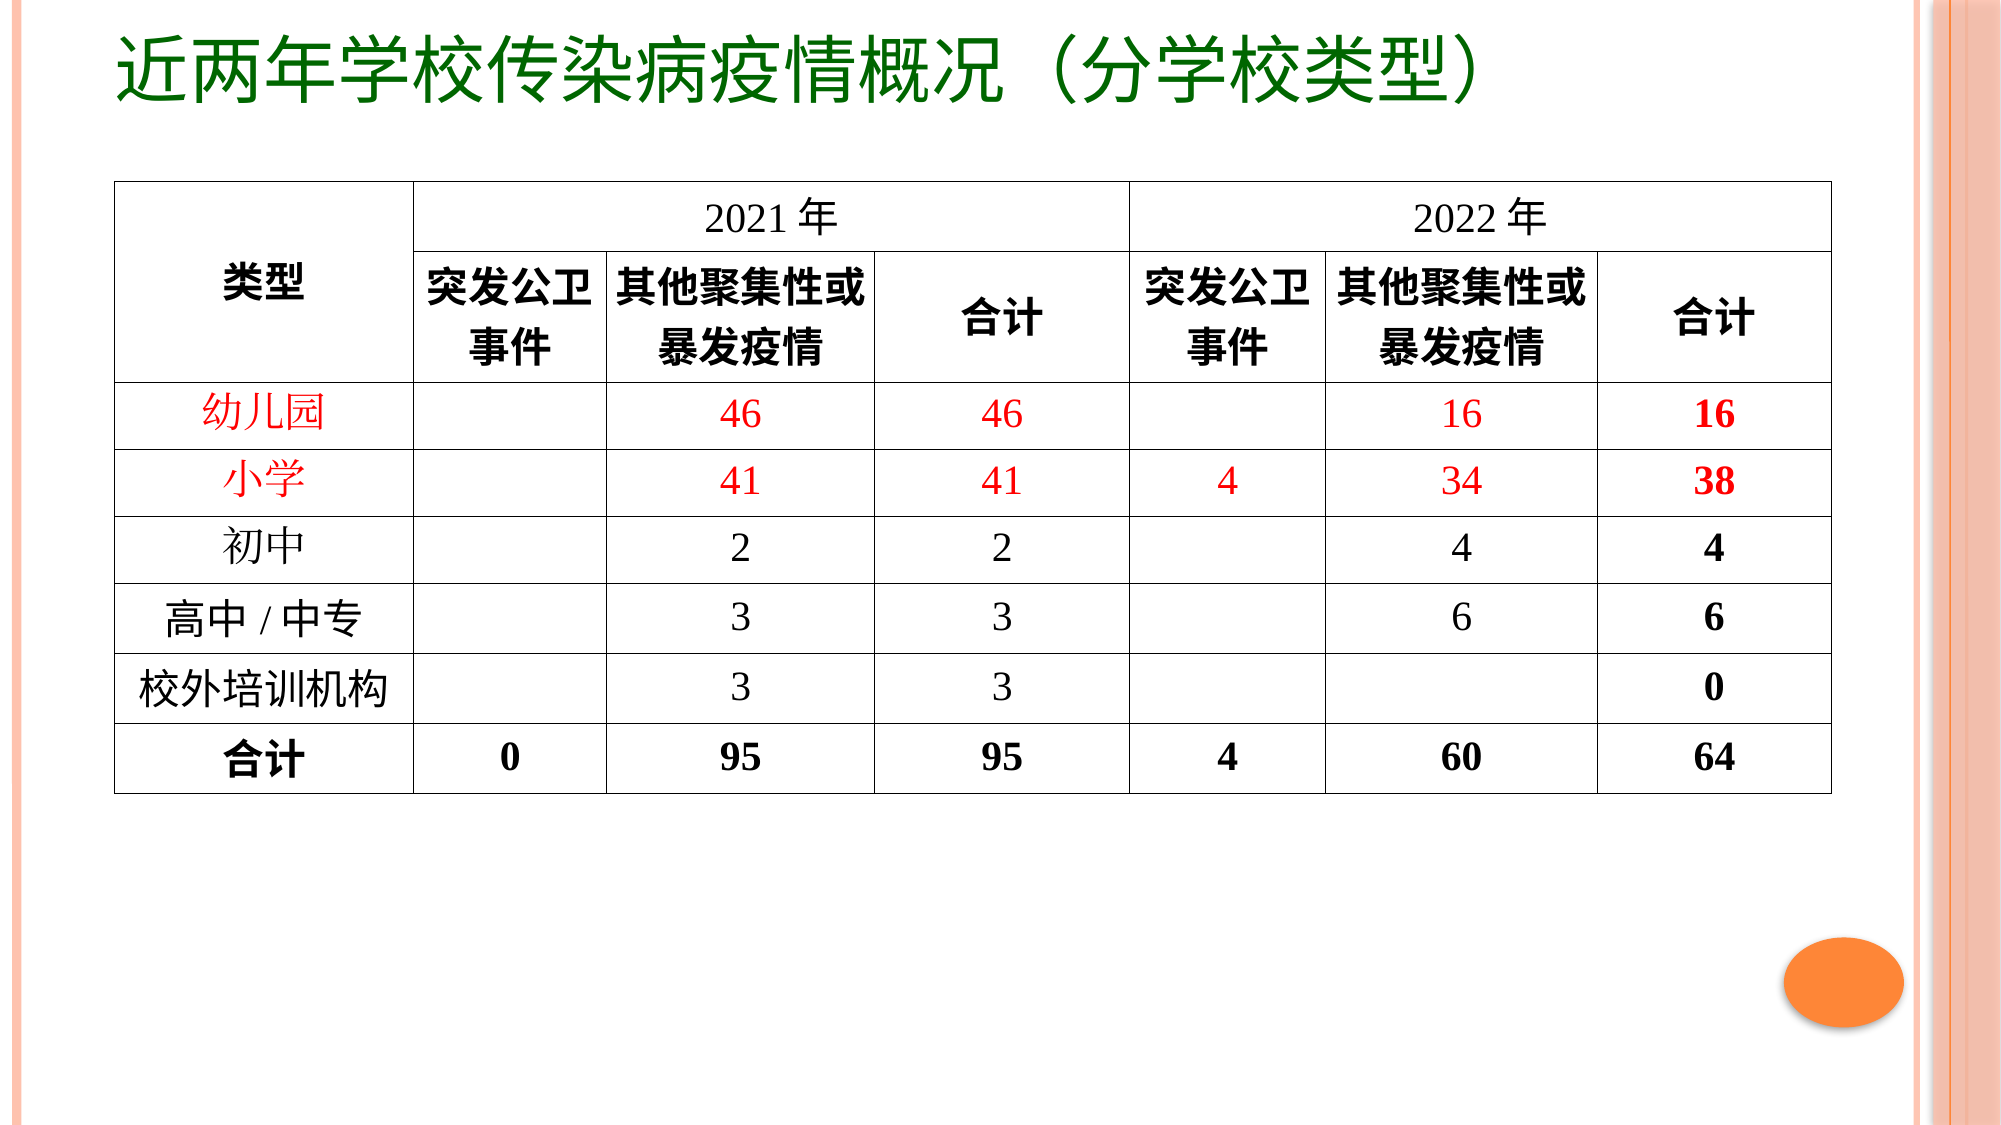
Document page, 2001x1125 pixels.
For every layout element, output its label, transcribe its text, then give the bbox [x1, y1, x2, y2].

table_cell 6 [1326, 584, 1597, 653]
table_cell [414, 383, 606, 449]
table_cell 校外培训机构 [115, 654, 413, 723]
table_cell 突发公卫事件 [414, 252, 606, 382]
table_cell 95 [875, 724, 1129, 793]
table_cell 6 [1598, 584, 1831, 653]
table_cell 其他聚集性或暴发疫情 [1326, 252, 1597, 382]
table_cell 4 [1326, 517, 1597, 583]
table_cell 16 [1326, 383, 1597, 449]
table_cell 3 [607, 654, 874, 723]
table_cell 小学 [115, 450, 413, 516]
table_cell 0 [1598, 654, 1831, 723]
table_cell 4 [1130, 450, 1325, 516]
table_cell [1130, 383, 1325, 449]
table_cell 3 [875, 584, 1129, 653]
table_cell 突发公卫事件 [1130, 252, 1325, 382]
table_cell 46 [875, 383, 1129, 449]
table_cell 初中 [115, 517, 413, 583]
table_cell 95 [607, 724, 874, 793]
text_box 近两年学校传染病疫情概况（分学校类型） [99, 0, 1825, 148]
table_cell 0 [414, 724, 606, 793]
table_cell [1130, 654, 1325, 723]
table_cell 合计 [875, 252, 1129, 382]
table_cell 合计 [1598, 252, 1831, 382]
table_cell 3 [607, 584, 874, 653]
table_header 2022年 [1130, 182, 1831, 251]
table_cell [414, 584, 606, 653]
table_cell [1326, 654, 1597, 723]
table_cell [414, 654, 606, 723]
table_cell 34 [1326, 450, 1597, 516]
table_header 类型 [115, 182, 413, 382]
table_cell 高中/中专 [115, 584, 413, 653]
table_cell [414, 517, 606, 583]
table_cell 4 [1598, 517, 1831, 583]
table_cell [1130, 584, 1325, 653]
table_cell [414, 450, 606, 516]
table_cell 41 [607, 450, 874, 516]
table_cell 4 [1130, 724, 1325, 793]
table_header 2021年 [414, 182, 1129, 251]
table_cell 2 [607, 517, 874, 583]
table_cell 幼儿园 [115, 383, 413, 449]
table_cell 合计 [115, 724, 413, 793]
table_cell 其他聚集性或暴发疫情 [607, 252, 874, 382]
table_cell 60 [1326, 724, 1597, 793]
table_cell 2 [875, 517, 1129, 583]
table_cell [1130, 517, 1325, 583]
table_cell 41 [875, 450, 1129, 516]
table_cell 16 [1598, 383, 1831, 449]
table_cell 64 [1598, 724, 1831, 793]
table_cell 46 [607, 383, 874, 449]
table_cell 3 [875, 654, 1129, 723]
table_cell 38 [1598, 450, 1831, 516]
